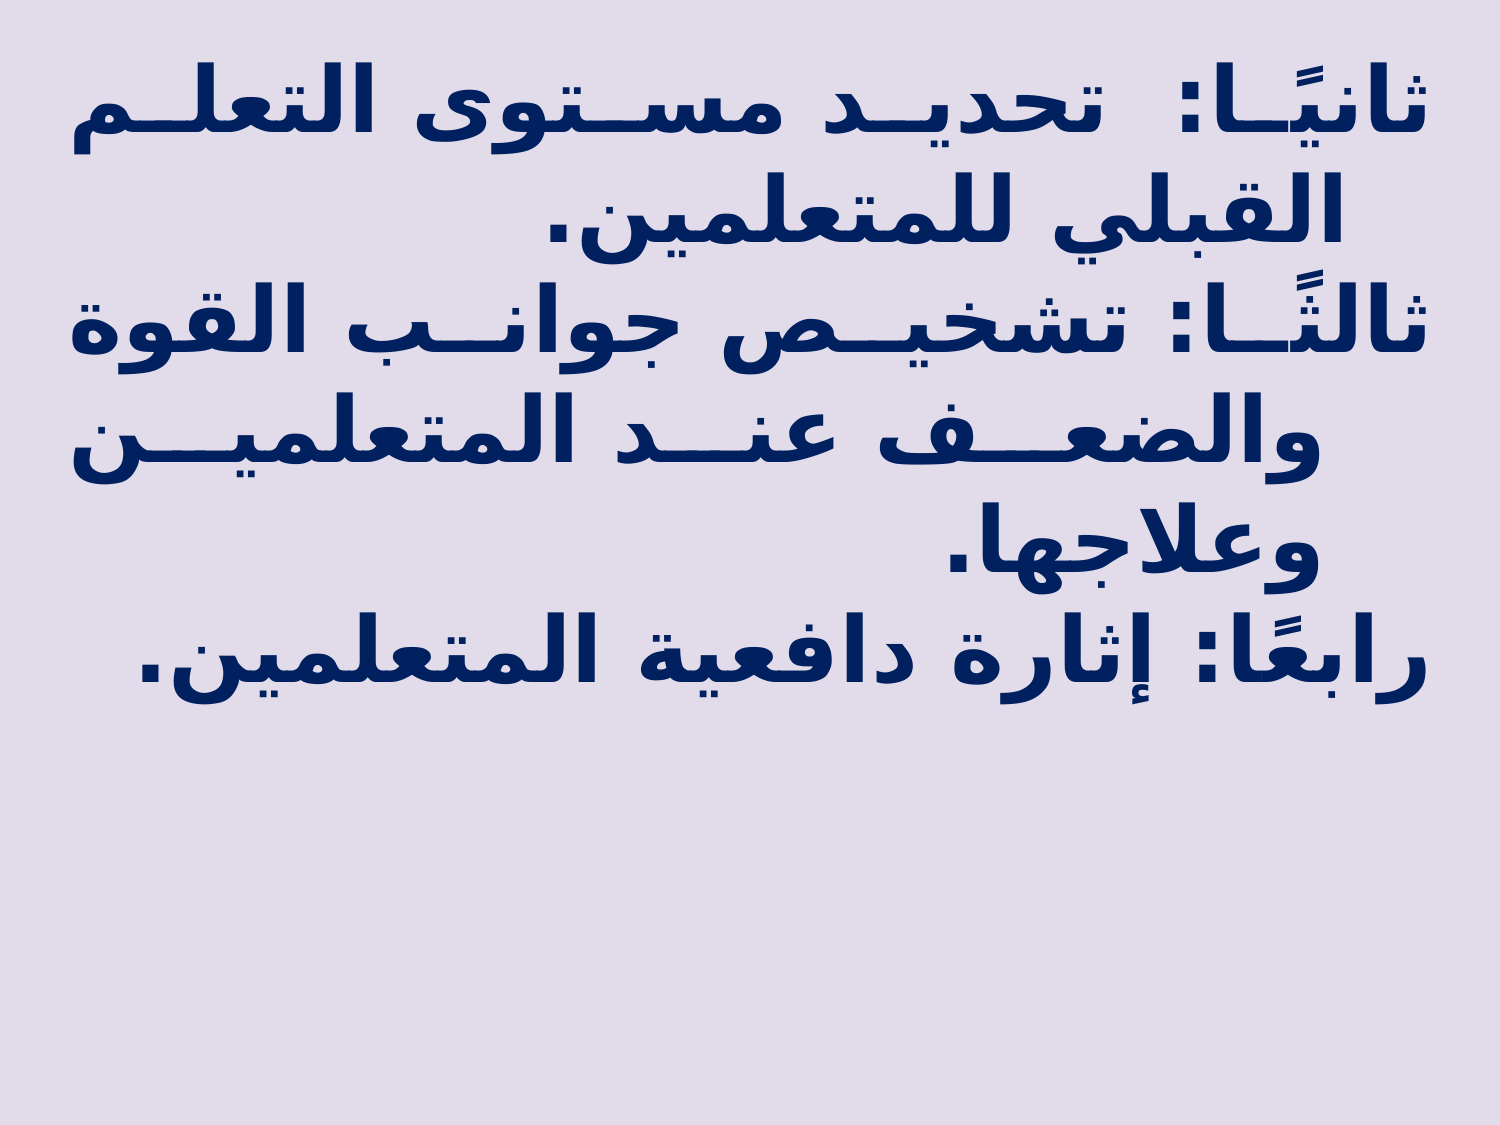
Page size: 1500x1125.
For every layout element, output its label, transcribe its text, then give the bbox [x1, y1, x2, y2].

text_box ثانيًا: تحديد مستوى التعلم القبلي للمتعلمين. ثالثًا: تشخيص جوانب القوة والضعف عند المتعلمين وعلاجها. رابعًا: إثارة دافعية المتعلمين. [53, 33, 1448, 708]
